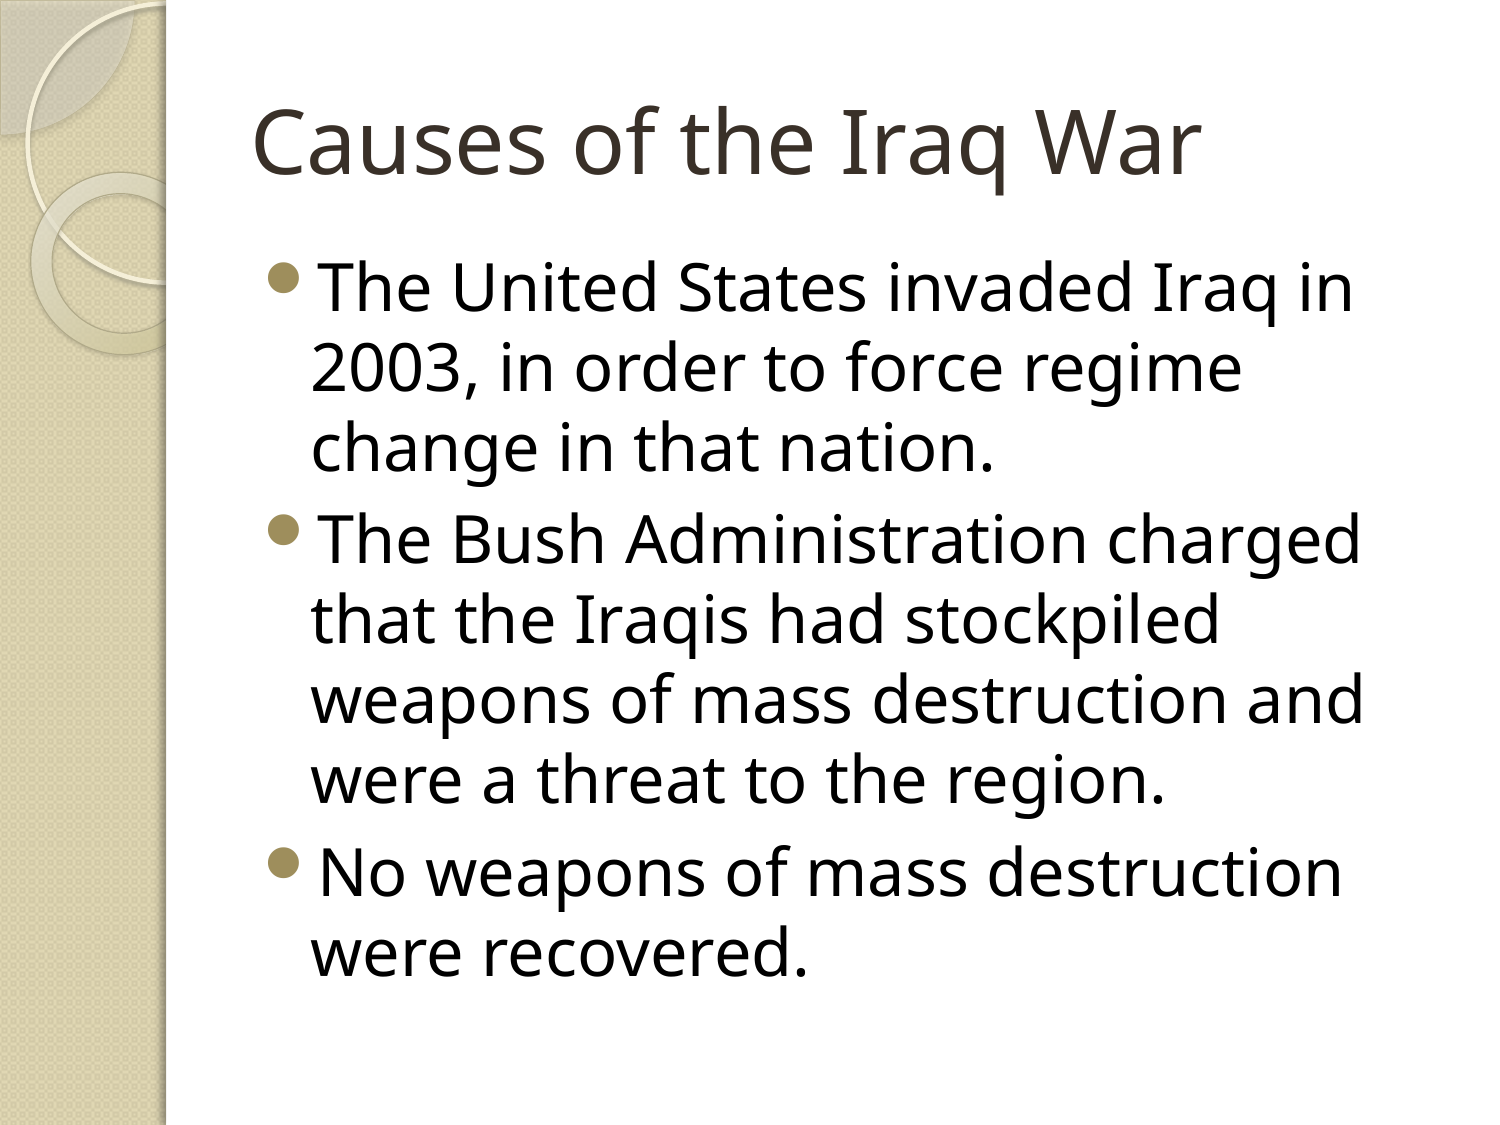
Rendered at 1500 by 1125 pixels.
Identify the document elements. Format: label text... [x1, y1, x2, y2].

title Causes of the Iraq War [235, 45, 1466, 233]
list The United States invaded Iraq in 2003, in order to force regime change in that nation. The Bush Administration charged that the Iraqis had stockpiled weapons of mass destruction and were a threat to the region. No weapons of mass destruction were recovered. [235, 237, 1466, 1025]
